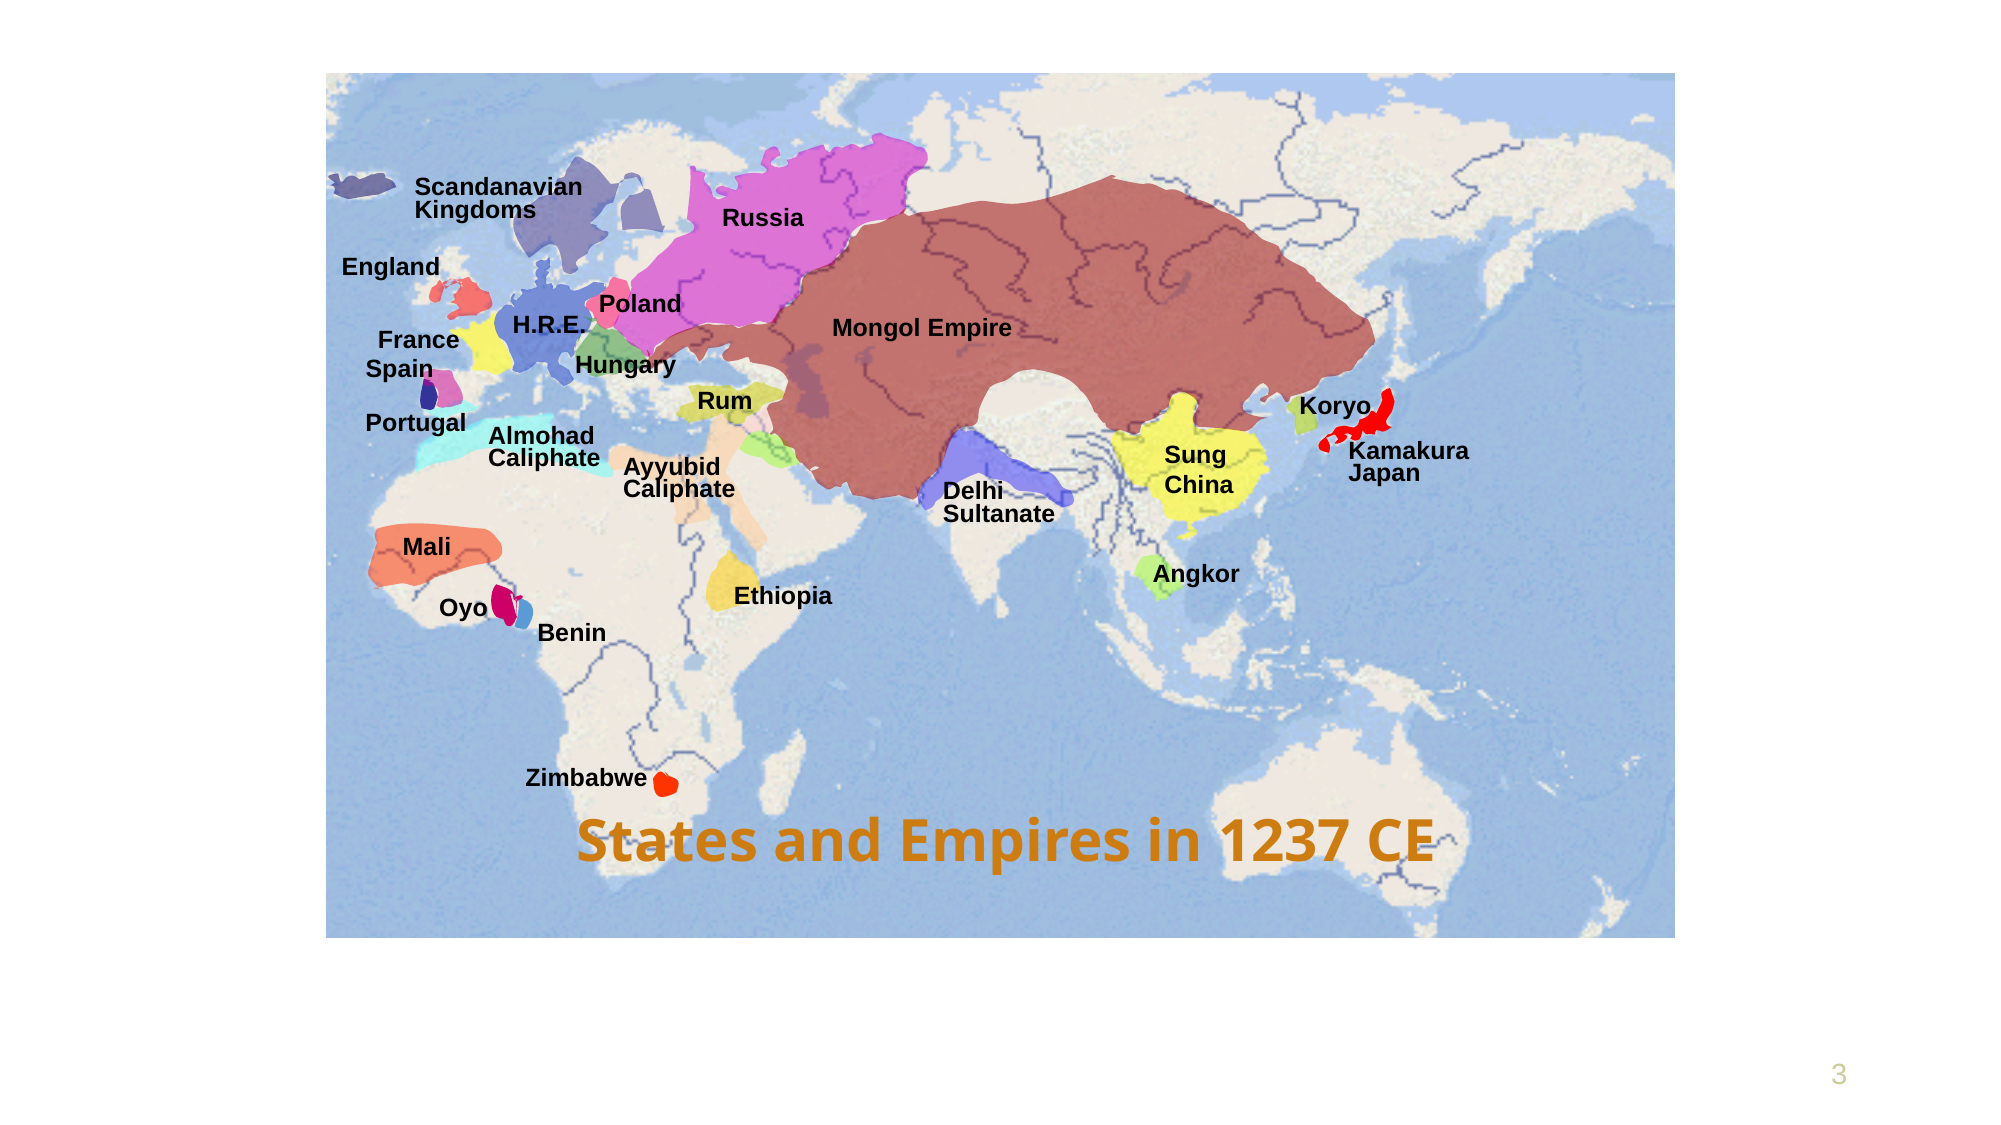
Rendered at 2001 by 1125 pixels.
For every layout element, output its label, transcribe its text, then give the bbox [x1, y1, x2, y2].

slide_number 3 [1412, 1042, 1863, 1103]
picture [325, 73, 1675, 938]
